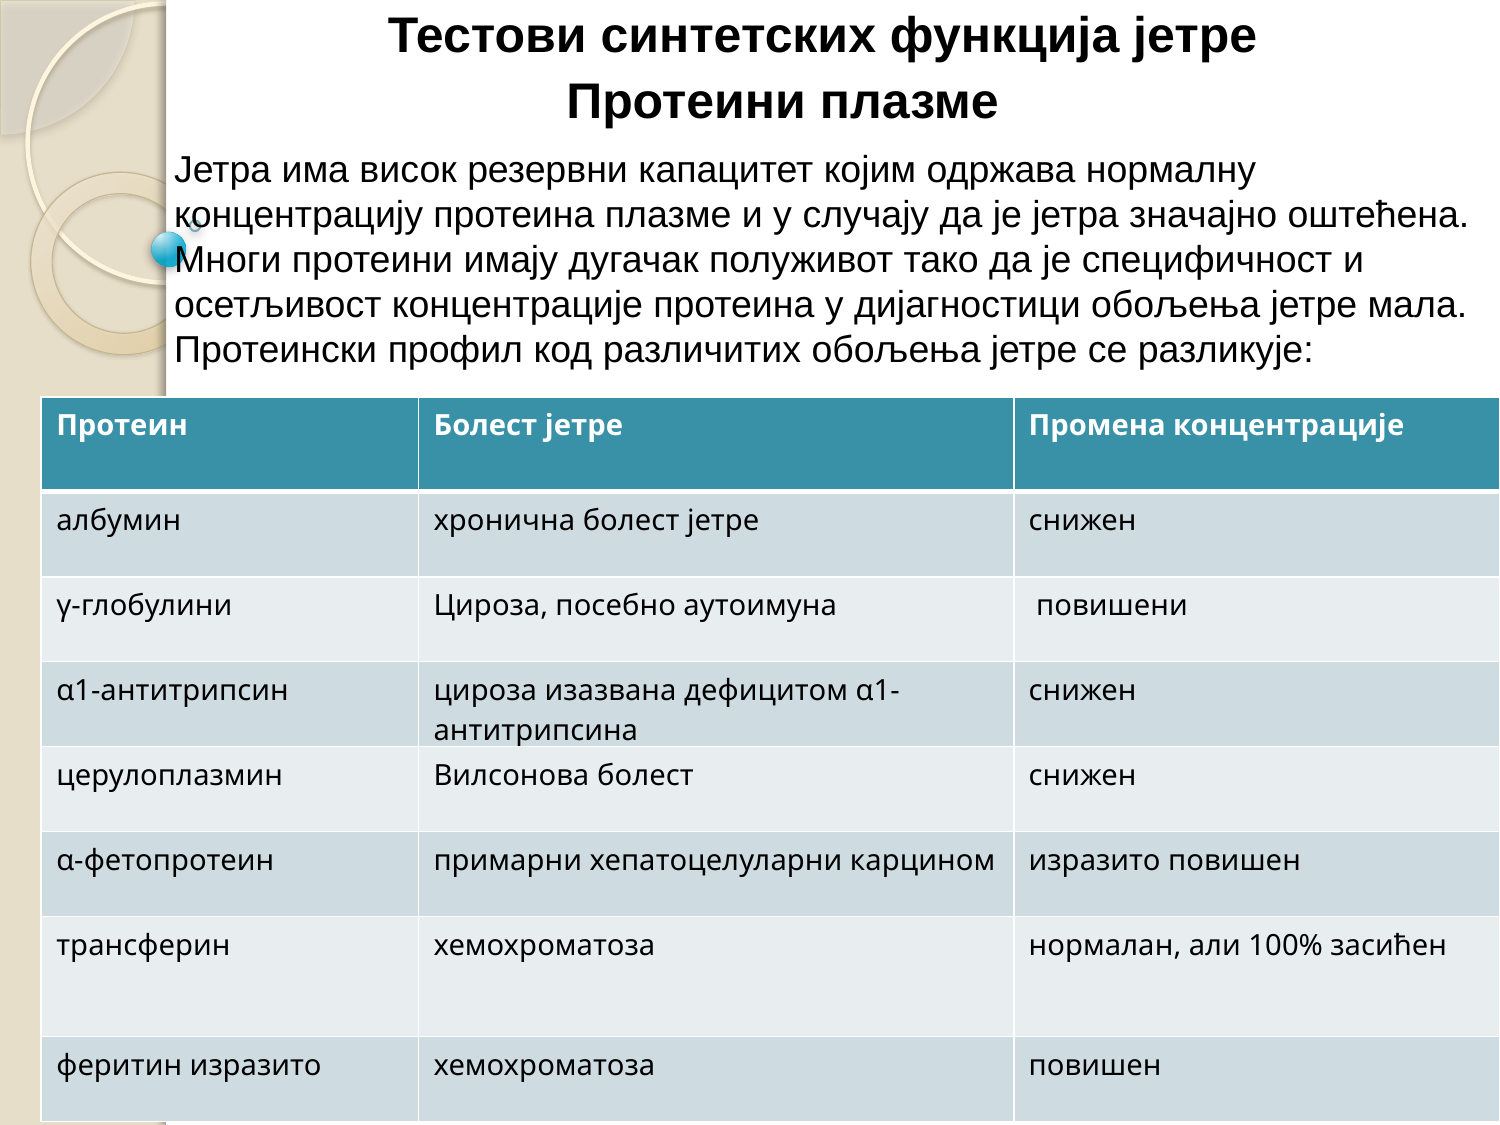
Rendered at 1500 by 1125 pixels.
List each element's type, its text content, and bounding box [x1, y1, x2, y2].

table_cell примарни хепатоцелуларни карцином [419, 832, 1013, 916]
table_cell хемохроматоза [419, 1037, 1013, 1121]
text_box Тестови синтетских функција јетре [289, 0, 1471, 131]
table_header Промена концентрације [1015, 398, 1499, 489]
table_cell феритин изразито [42, 1037, 418, 1121]
table_cell Вилсонова болест [419, 747, 1013, 831]
table_cell трансферин [42, 917, 418, 1036]
table_header Протеин [42, 398, 418, 489]
table_cell цироза изазвана дефицитом α1-антитрипсина [419, 662, 1013, 746]
table_cell изразито повишен [1015, 832, 1499, 916]
table_cell повишен [1015, 1037, 1499, 1121]
table_cell нормалан, али 100% засићен [1015, 917, 1499, 1036]
table_cell хемохроматоза [419, 917, 1013, 1036]
table_cell снижен [1015, 662, 1499, 746]
table_cell снижен [1015, 494, 1499, 576]
table_cell α-фетопротеин [42, 832, 418, 916]
table_cell хронична болест јетре [419, 494, 1013, 576]
table_cell γ-глобулини [42, 578, 418, 661]
table_cell Цироза, посебно аутоимуна [419, 578, 1013, 661]
table_cell снижен [1015, 747, 1499, 831]
text_box Јетра има висок резервни капацитет којим одржава нормалну концентрацију протеина плазме и у случају да је јетра значајно оштећена. Многи протеини имају дугачак полуживот тако да је специфичност и осетљивост концентрације протеина у дијагностици обољења јетре мала. Протеински профил код различитих обољења јетре се разликује: [159, 137, 1489, 377]
table_header Болест јетре [419, 398, 1013, 489]
table_cell повишени [1015, 578, 1499, 661]
table_cell α1-антитрипсин [42, 662, 418, 746]
text_box Протеини плазме [551, 61, 1014, 137]
table_cell церулоплазмин [42, 747, 418, 831]
table_cell албумин [42, 494, 418, 576]
